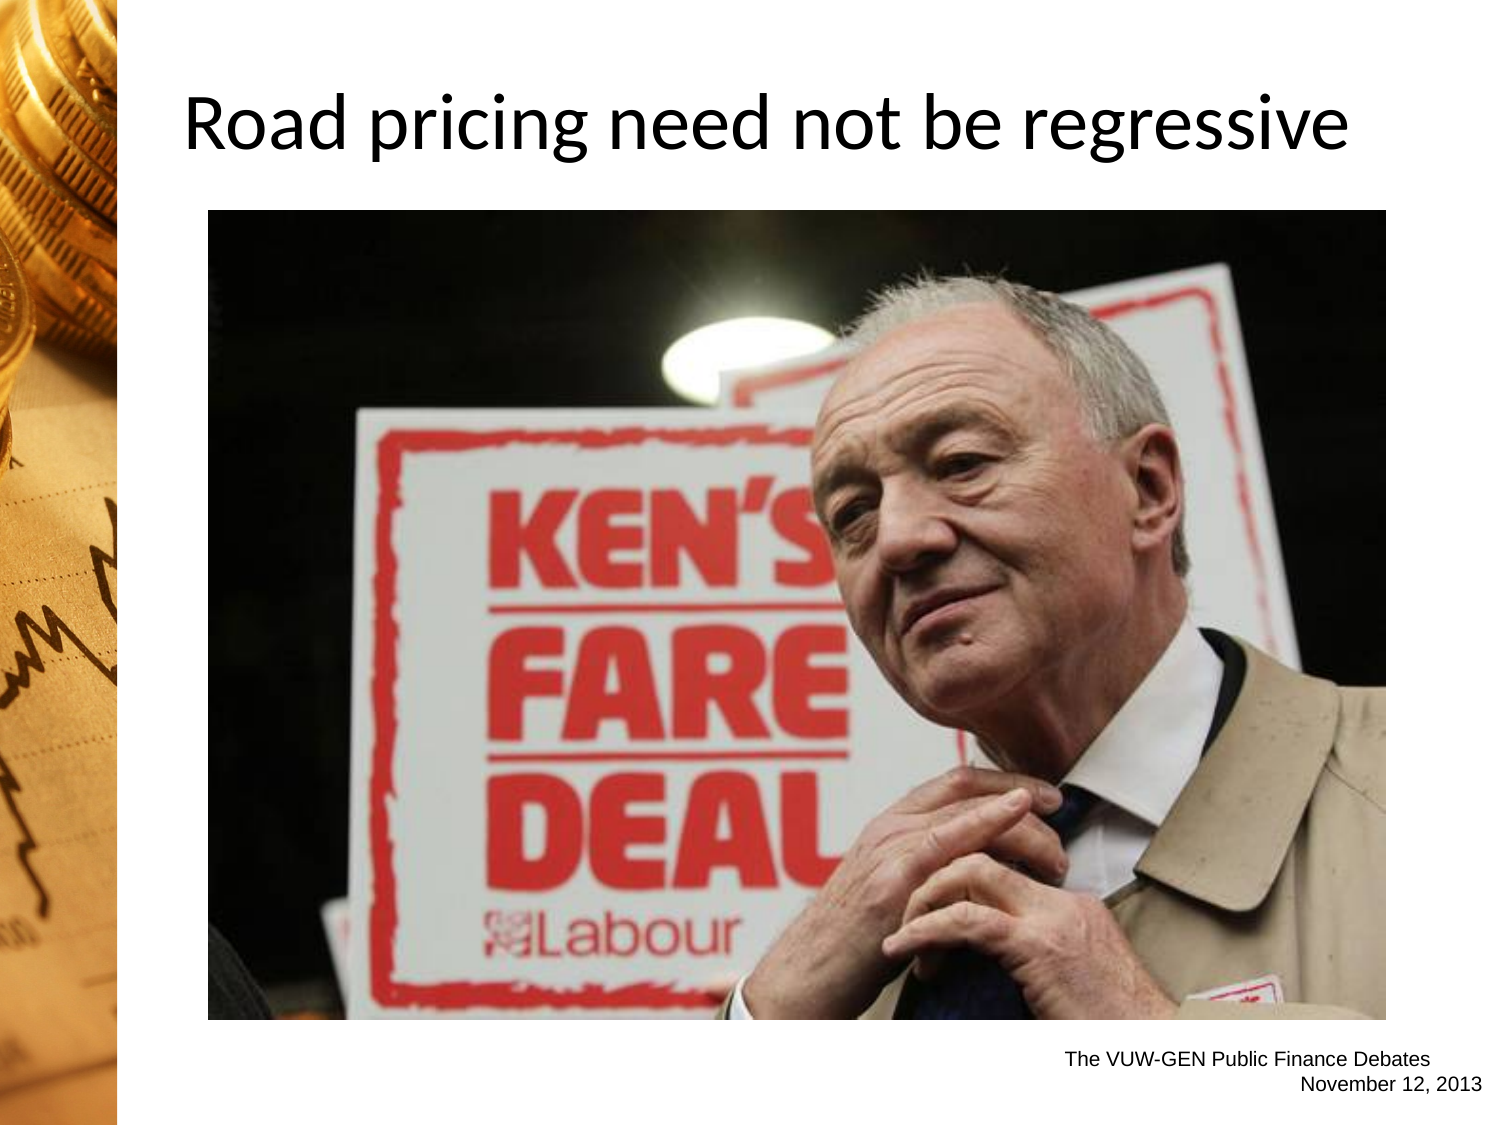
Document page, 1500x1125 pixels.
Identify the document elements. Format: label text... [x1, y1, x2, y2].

text_box The VUW-GEN Public Finance Debates November 12, 2013 [667, 1034, 1498, 1106]
picture [208, 210, 1386, 1020]
picture [0, 0, 118, 1125]
title Road pricing need not be regressive [121, 23, 1444, 211]
